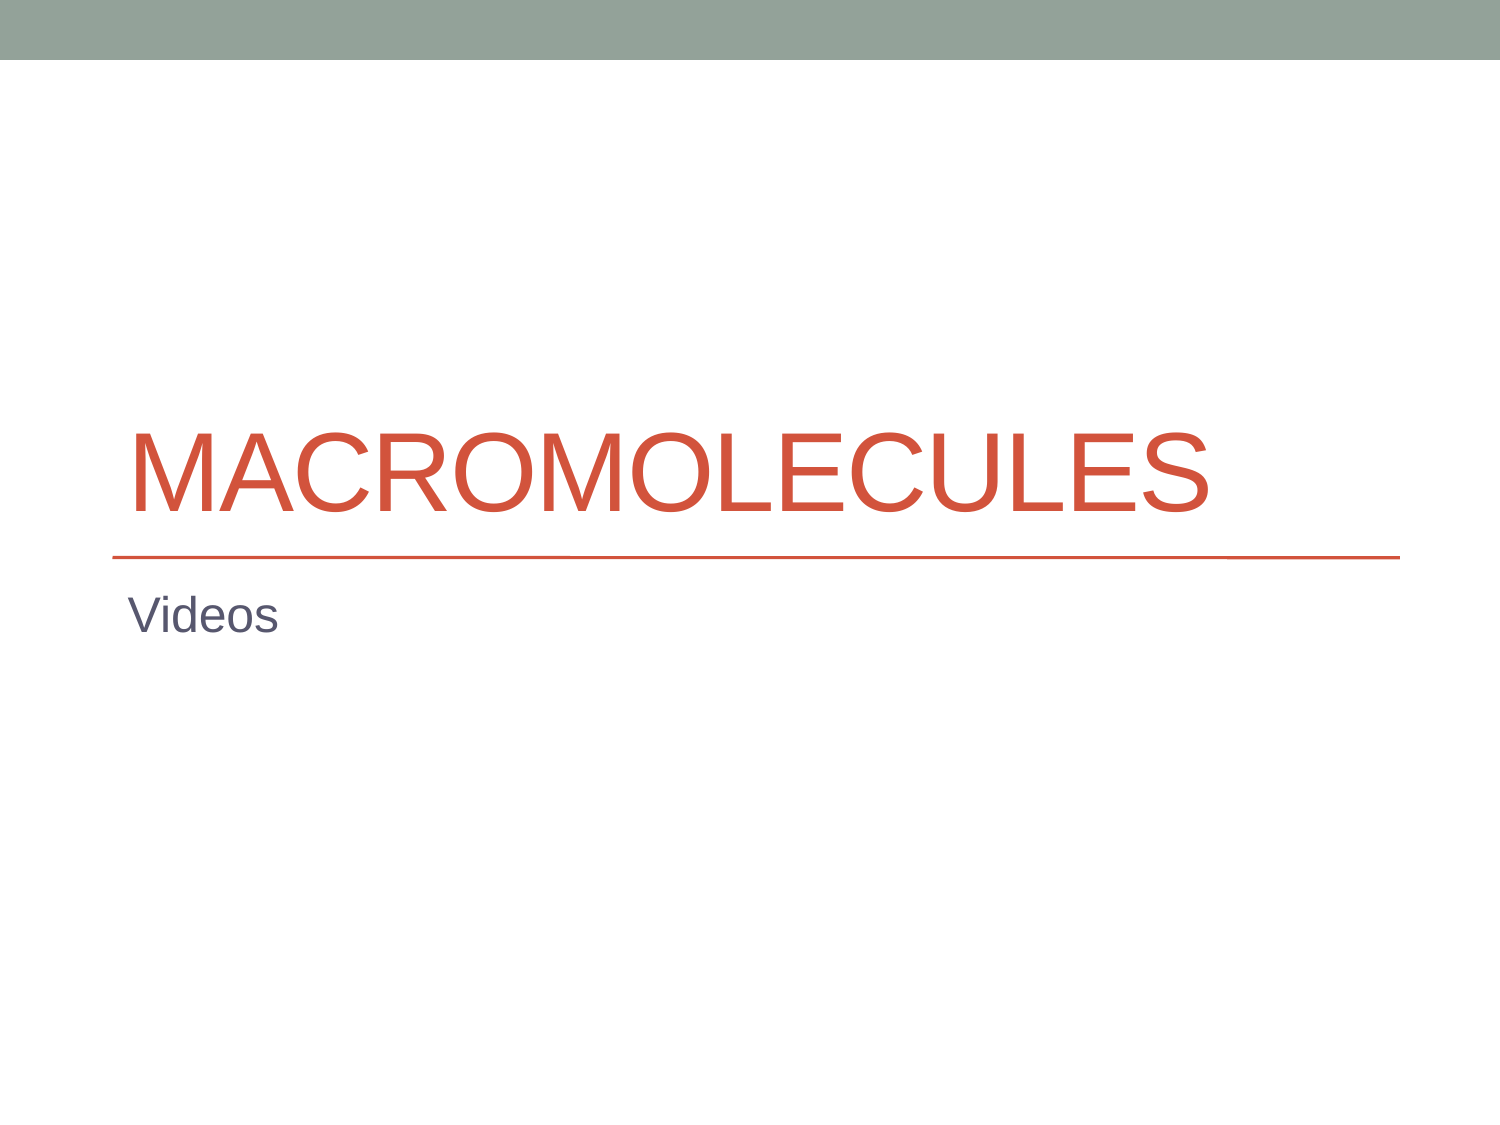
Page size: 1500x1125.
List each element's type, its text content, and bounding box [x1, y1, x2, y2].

title Macromolecules [112, 224, 1400, 542]
subtitle Videos [112, 575, 1163, 863]
